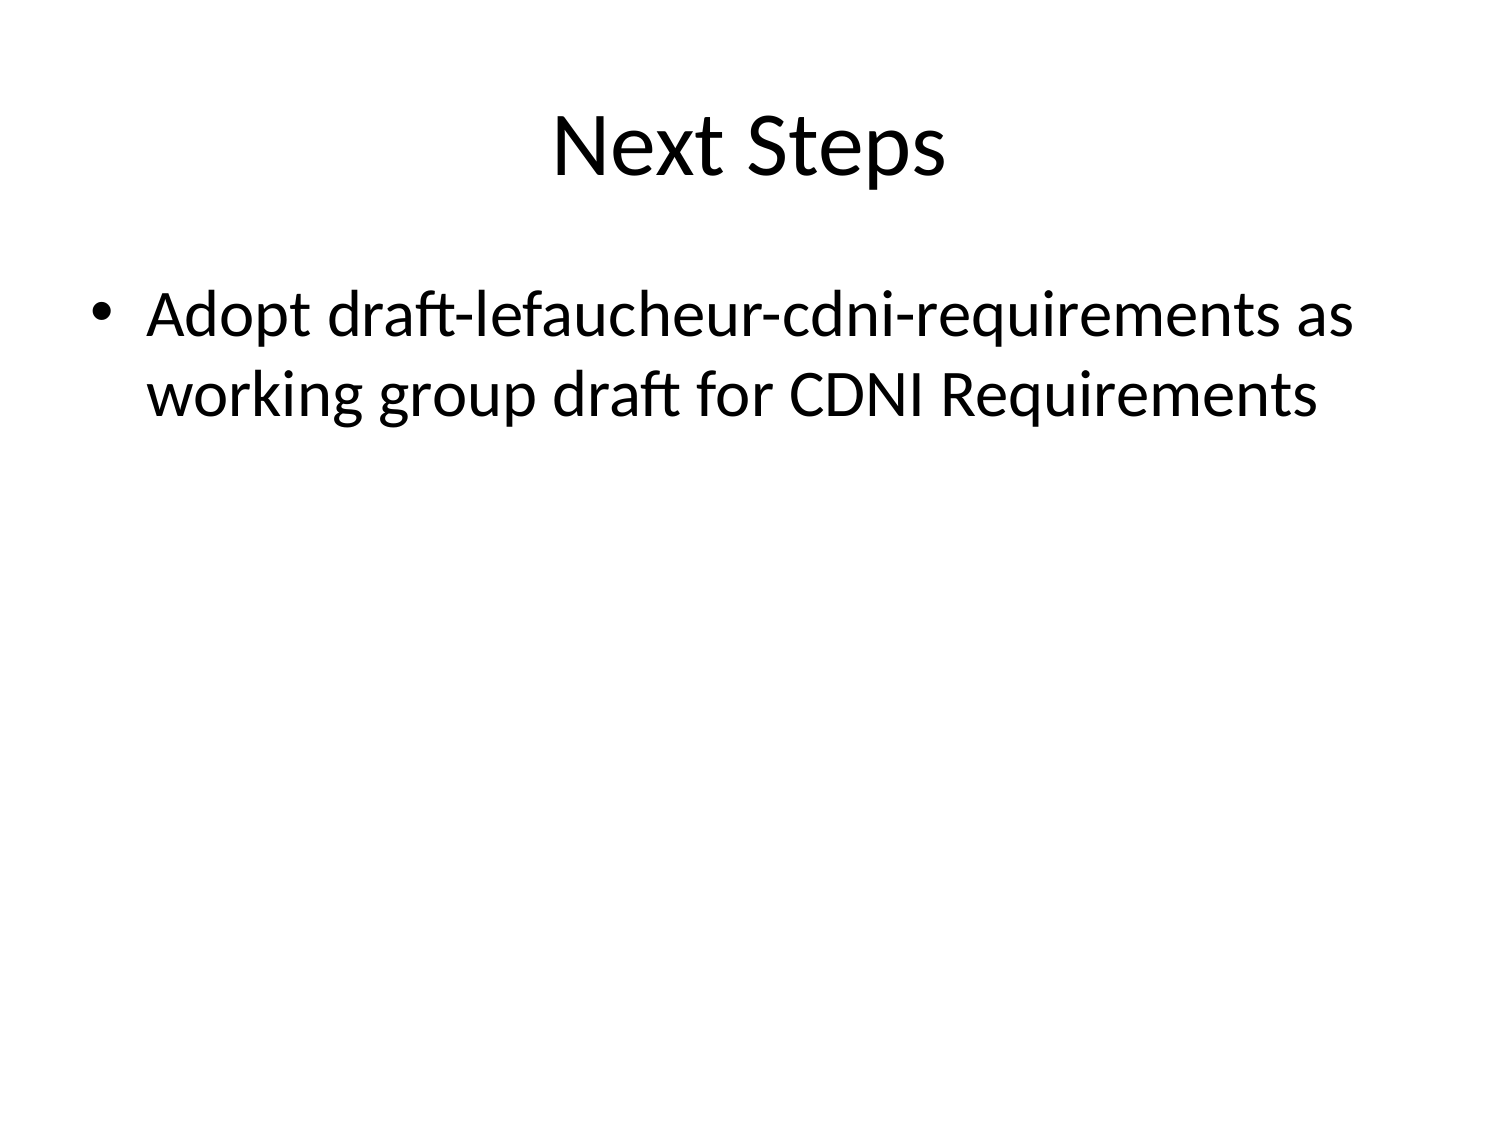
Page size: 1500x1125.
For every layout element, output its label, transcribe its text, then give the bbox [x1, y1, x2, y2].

title Next Steps [75, 45, 1425, 233]
list Adopt draft-lefaucheur-cdni-requirements as working group draft for CDNI Requirements [75, 262, 1425, 1005]
